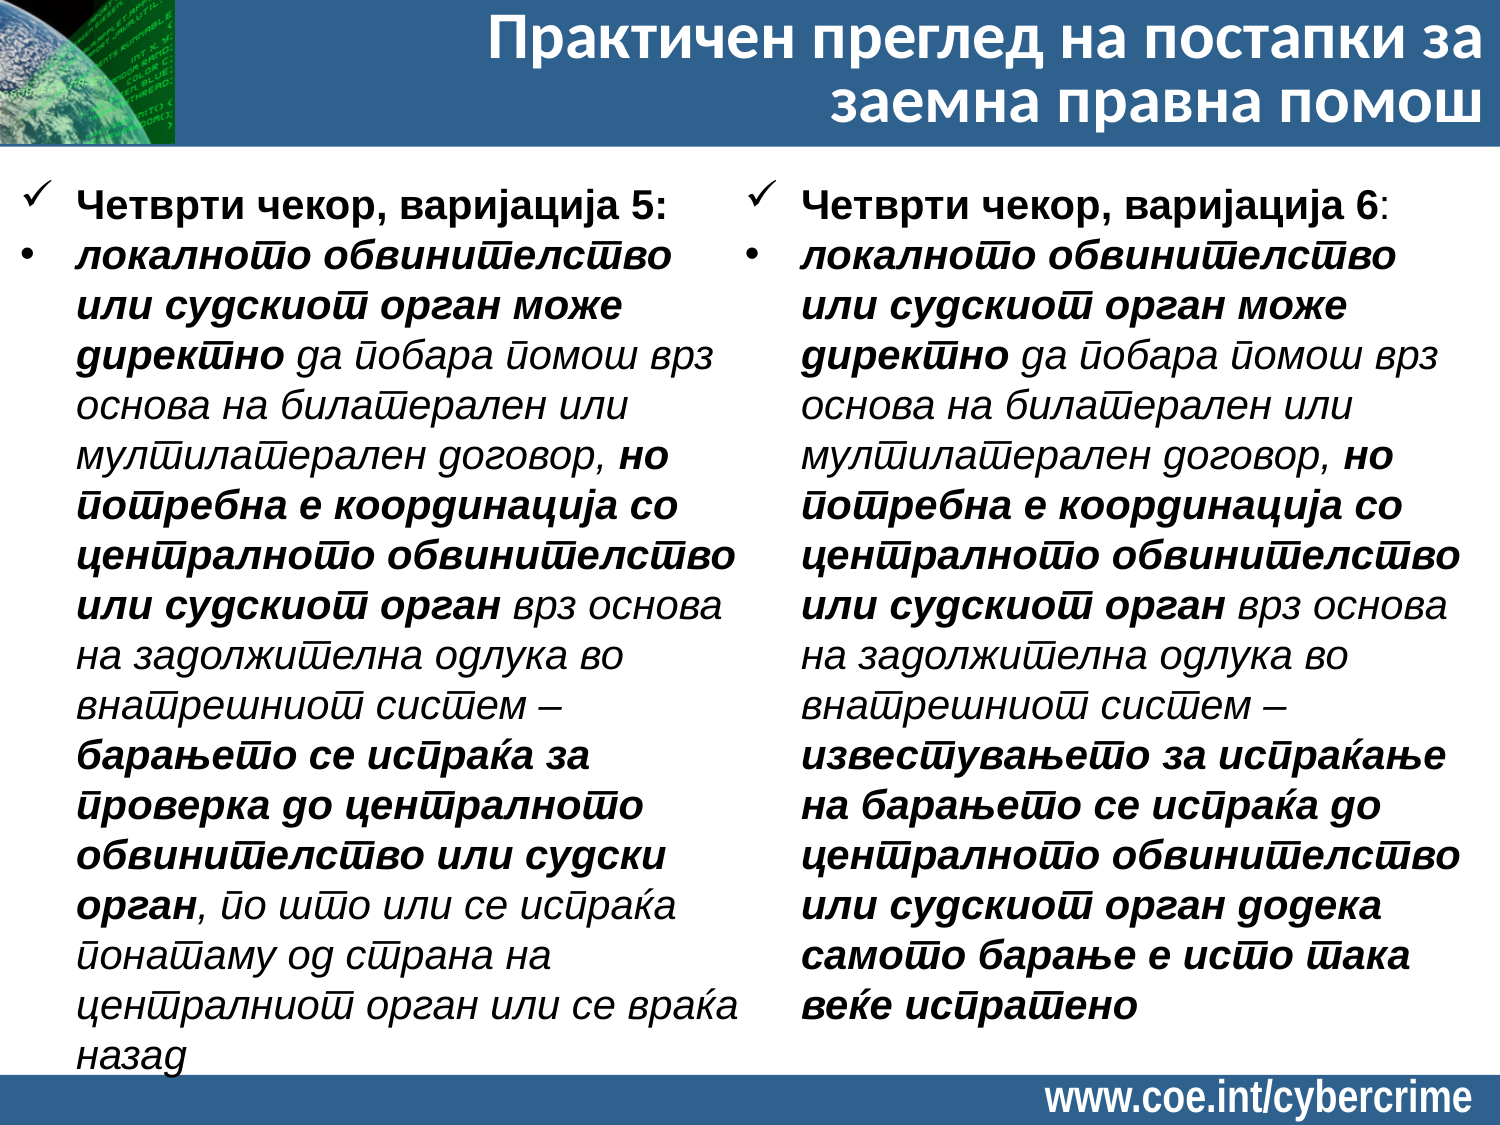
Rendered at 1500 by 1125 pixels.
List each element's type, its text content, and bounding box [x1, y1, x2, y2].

picture [0, 0, 175, 144]
text_box www.coe.int/cybercrime [1030, 1059, 1500, 1125]
text_box Четврти чекор, варијација 6: локалното обвинителство или судскиот орган може директно да побара помош врз основа на билатерален или мултилатерален договор, но потребна е координација со централното обвинителство или судскиот орган врз основа на задолжителна одлука во внатрешниот систем – известувањето за испраќање на барањето се испраќа до централното обвинителство или судскиот орган додека самото барање е исто така веќе испратено [729, 170, 1480, 1036]
text_box Практичен преглед на постапки за заемна правна помош [177, 0, 1500, 149]
text_box [0, 1073, 1030, 1125]
text_box Четврти чекор, варијација 5: локалното обвинителство или судскиот орган може директно да побара помош врз основа на билатерален или мултилатерален договор, но потребна е координација со централното обвинителство или судскиот орган врз основа на задолжителна одлука во внатрешниот систем – барањето се испраќа за проверка до централното обвинителство или судски орган, по што или се испраќа понатаму од страна на централниот орган или се враќа назад [5, 170, 756, 1086]
